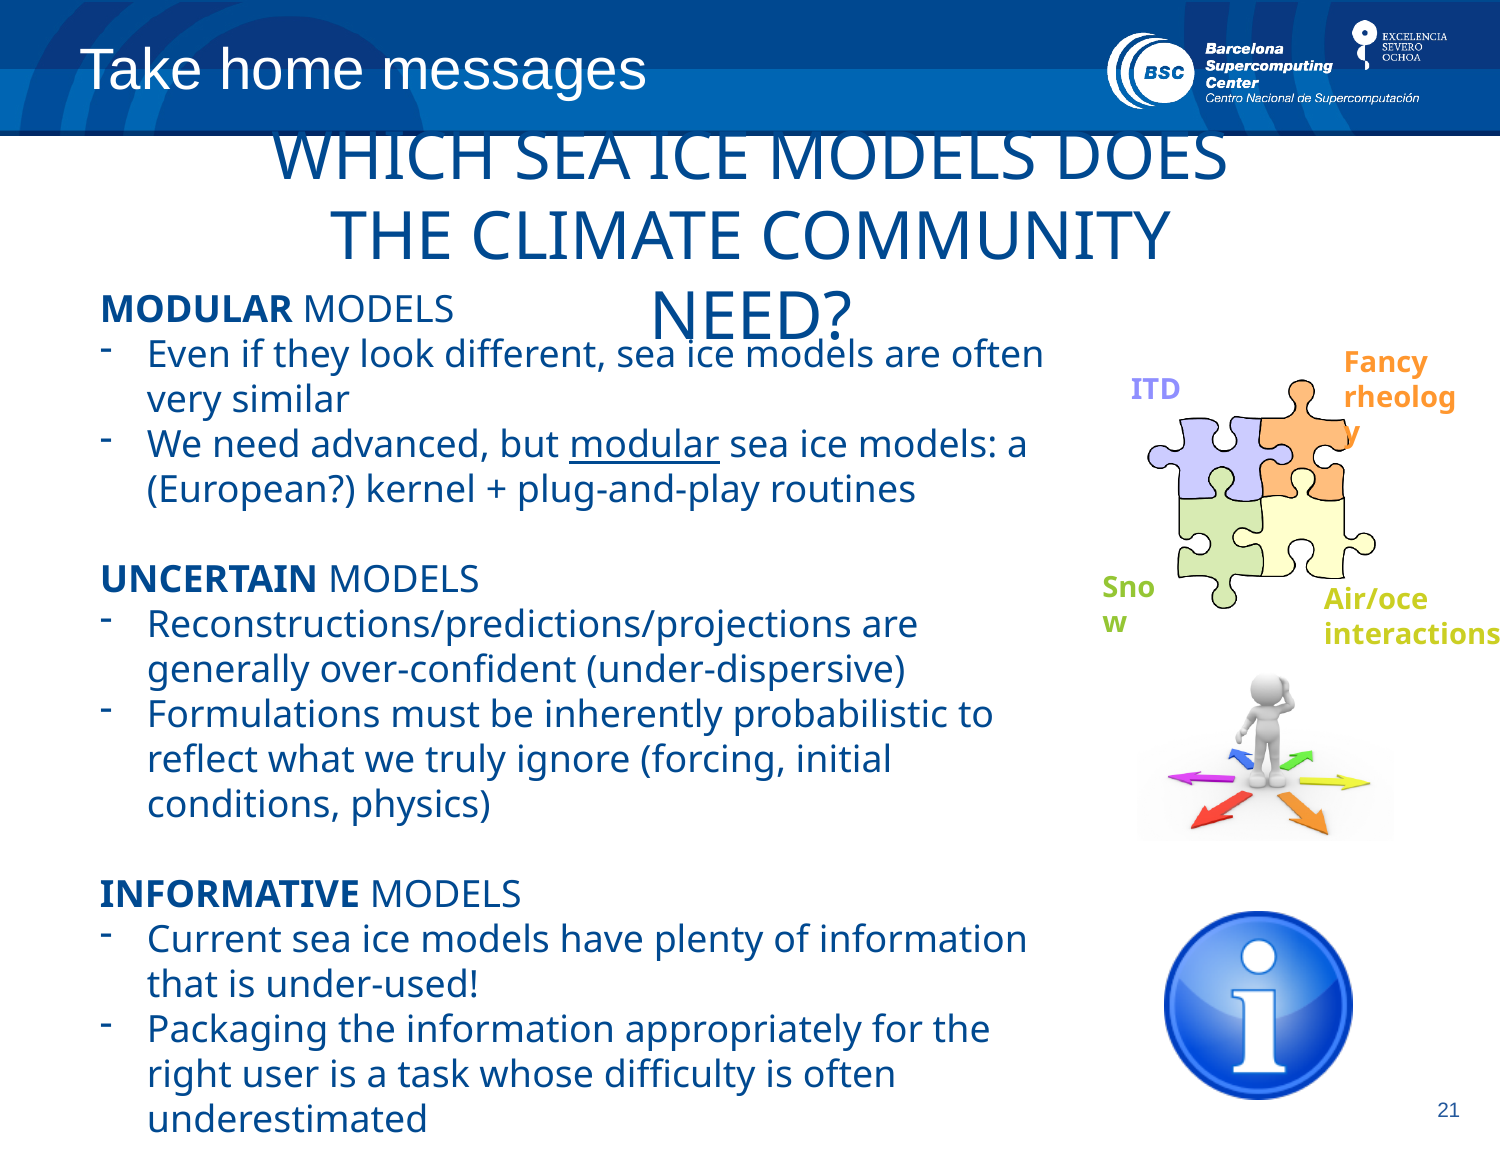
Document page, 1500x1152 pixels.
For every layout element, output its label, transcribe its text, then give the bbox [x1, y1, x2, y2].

picture [1147, 378, 1377, 610]
text_box Fancy rheology [1328, 336, 1486, 457]
text_box MODULAR MODELS Even if they look different, sea ice models are often very similar We need advanced, but modular sea ice models: a (European?) kernel + plug-and-play routines UNCERTAIN MODELS Reconstructions/predictions/projections are generally over-confident (under-dispersive) Formulations must be inherently probabilistic to reflect what we truly ignore (forcing, initial conditions, physics) INFORMATIVE MODELS Current sea ice models have plenty of information that is under-used! Packaging the information appropriately for the right user is a task whose difficulty is often underestimated [76, 394, 1069, 1152]
text_box Air/oce interactions [1309, 572, 1500, 658]
title Take home messages [65, 23, 1081, 138]
text_box ITD [1116, 363, 1197, 413]
picture [0, 0, 1500, 136]
picture [1136, 663, 1394, 841]
text_box Snow [1087, 560, 1195, 646]
picture [1163, 910, 1353, 1100]
text_box WHICH SEA ICE MODELS DOES THE CLIMATE COMMUNITY NEED? [214, 185, 1287, 281]
